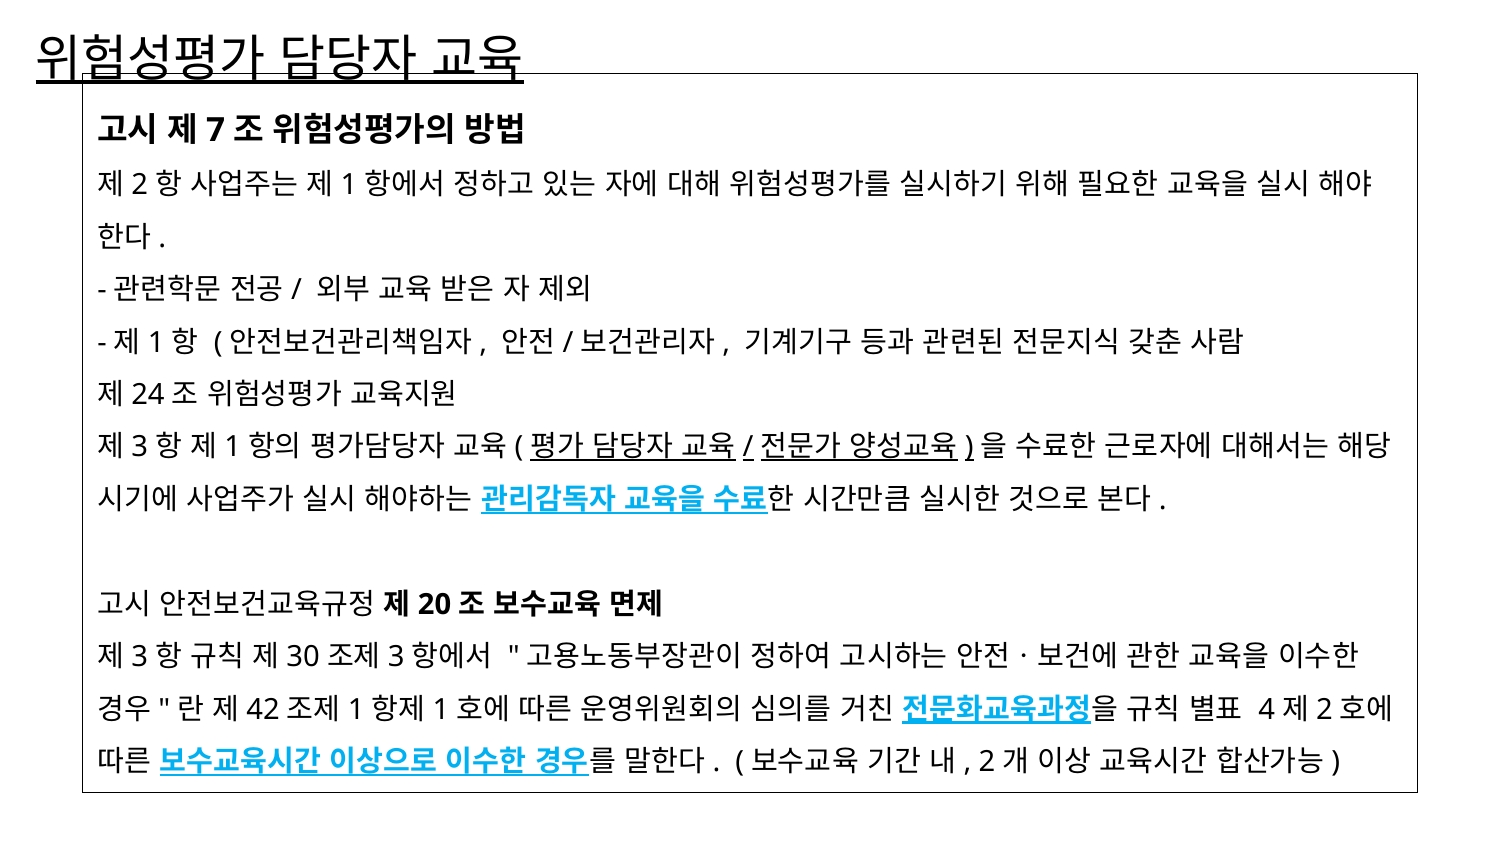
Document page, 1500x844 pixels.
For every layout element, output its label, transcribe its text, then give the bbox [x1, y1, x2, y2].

title 위험성평가 담당자 교육 [20, 16, 541, 96]
text_box 고시 제7조 위험성평가의 방법 제2항 사업주는 제1항에서 정하고 있는 자에 대해 위험성평가를 실시하기 위해 필요한 교육을 실시 해야 한다. -관련학문 전공/ 외부 교육 받은 자 제외 -제1항 (안전보건관리책임자, 안전/보건관리자, 기계기구 등과 관련된 전문지식 갖춘 사람 제24조 위험성평가 교육지원 제3항 제1항의 평가담당자 교육(평가 담당자 교육/전문가 양성교육)을 수료한 근로자에 대해서는 해당 시기에 사업주가 실시 해야하는 관리감독자 교육을 수료한 시간만큼 실시한 것으로 본다. 고시 안전보건교육규정 제20조 보수교육 면제 제3항 규칙 제30조제3항에서 "고용노동부장관이 정하여 고시하는 안전ㆍ보건에 관한 교육을 이수한 경우"란 제42조제1항제1호에 따른 운영위원회의 심의를 거친 전문화교육과정을 규칙 별표 4제2호에 따른 보수교육시간 이상으로 이수한 경우를 말한다. (보수교육 기간 내, 2개 이상 교육시간 합산가능) [82, 73, 1418, 793]
